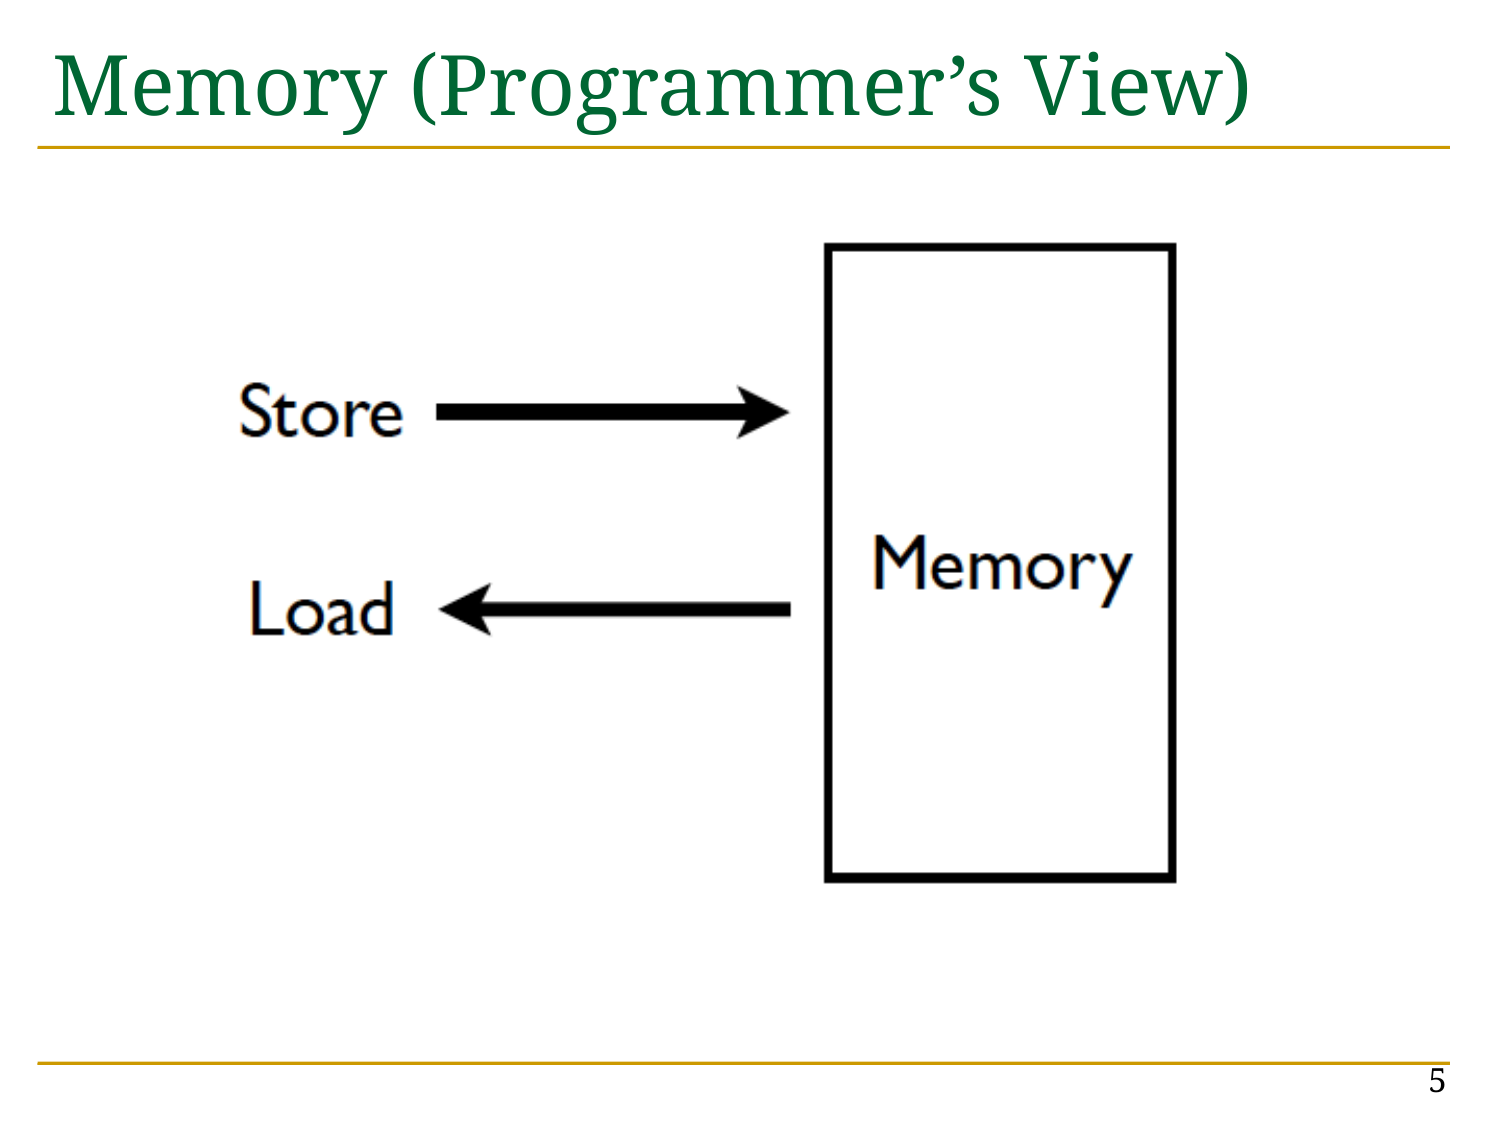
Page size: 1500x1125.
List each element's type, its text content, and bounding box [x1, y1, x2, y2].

picture [172, 158, 1326, 965]
title Memory (Programmer’s View) [37, 24, 1450, 200]
slide_number 5 [1111, 1036, 1462, 1112]
